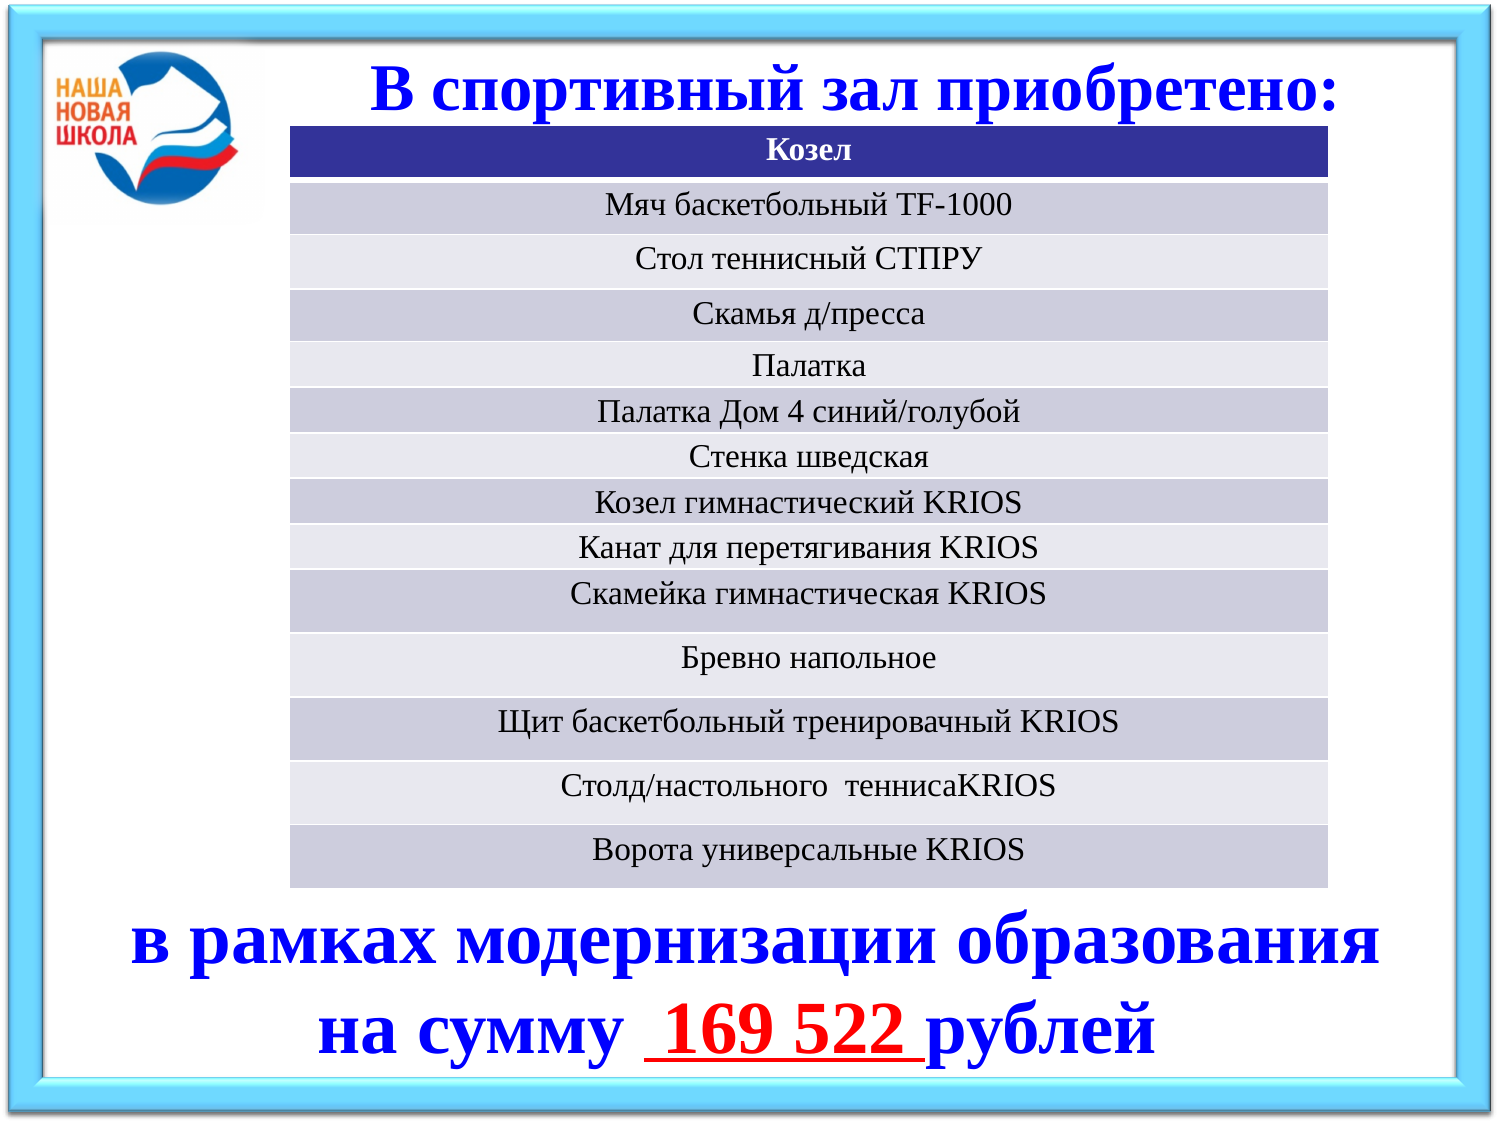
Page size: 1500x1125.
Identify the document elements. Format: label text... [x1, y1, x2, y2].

table_cell Палатка Дом 4 синий/голубой [290, 388, 1328, 432]
table_cell Скамья д/пресса [290, 290, 1328, 341]
subtitle в рамках модернизации образования на сумму 169 522 рублей [88, 881, 1424, 1099]
picture [29, 30, 266, 226]
table_cell Стенка шведская [290, 434, 1328, 477]
table_cell Ворота универсальные KRIOS [290, 825, 1328, 888]
table_cell Бревно напольное [290, 634, 1328, 696]
table_cell Щит баскетбольный тренировачный KRIOS [290, 698, 1328, 760]
table_header Козел [290, 126, 1328, 177]
table_cell Канат для перетягивания KRIOS [290, 525, 1328, 568]
table_cell Скамейка гимнастическая KRIOS [290, 570, 1328, 632]
table_cell Стол теннисный СТПРУ [290, 235, 1328, 288]
table_cell Мяч баскетбольный TF-1000 [290, 183, 1328, 234]
table_cell Козел гимнастический KRIOS [290, 479, 1328, 523]
title В спортивный зал приобретено: [300, 30, 1412, 138]
table_cell Столд/настольного теннисаKRIOS [290, 762, 1328, 824]
table_cell Палатка [290, 342, 1328, 386]
